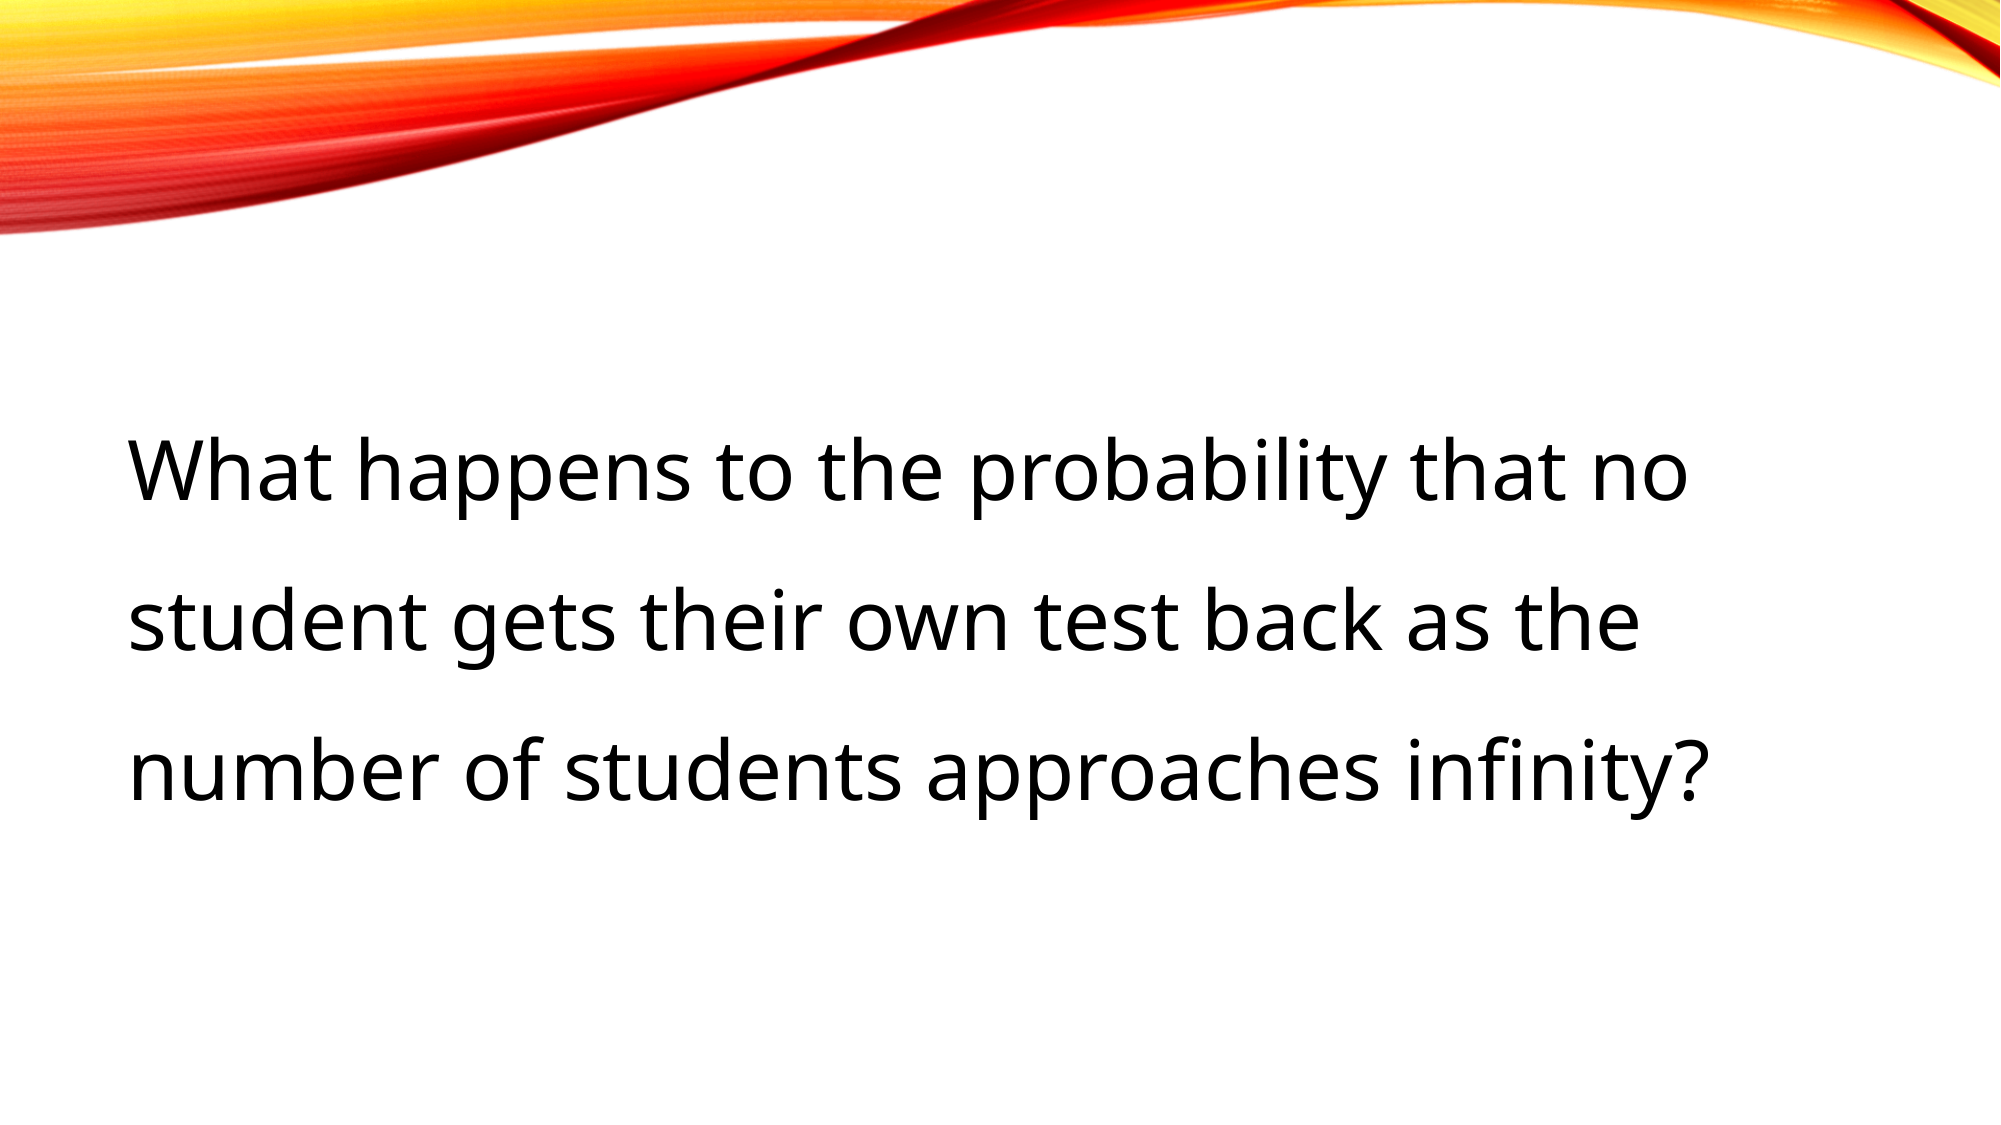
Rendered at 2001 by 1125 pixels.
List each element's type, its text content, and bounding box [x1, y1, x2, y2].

picture [0, 0, 2000, 237]
list What happens to the probability that no student gets their own test back as the number of students approaches infinity? [112, 360, 1888, 1021]
